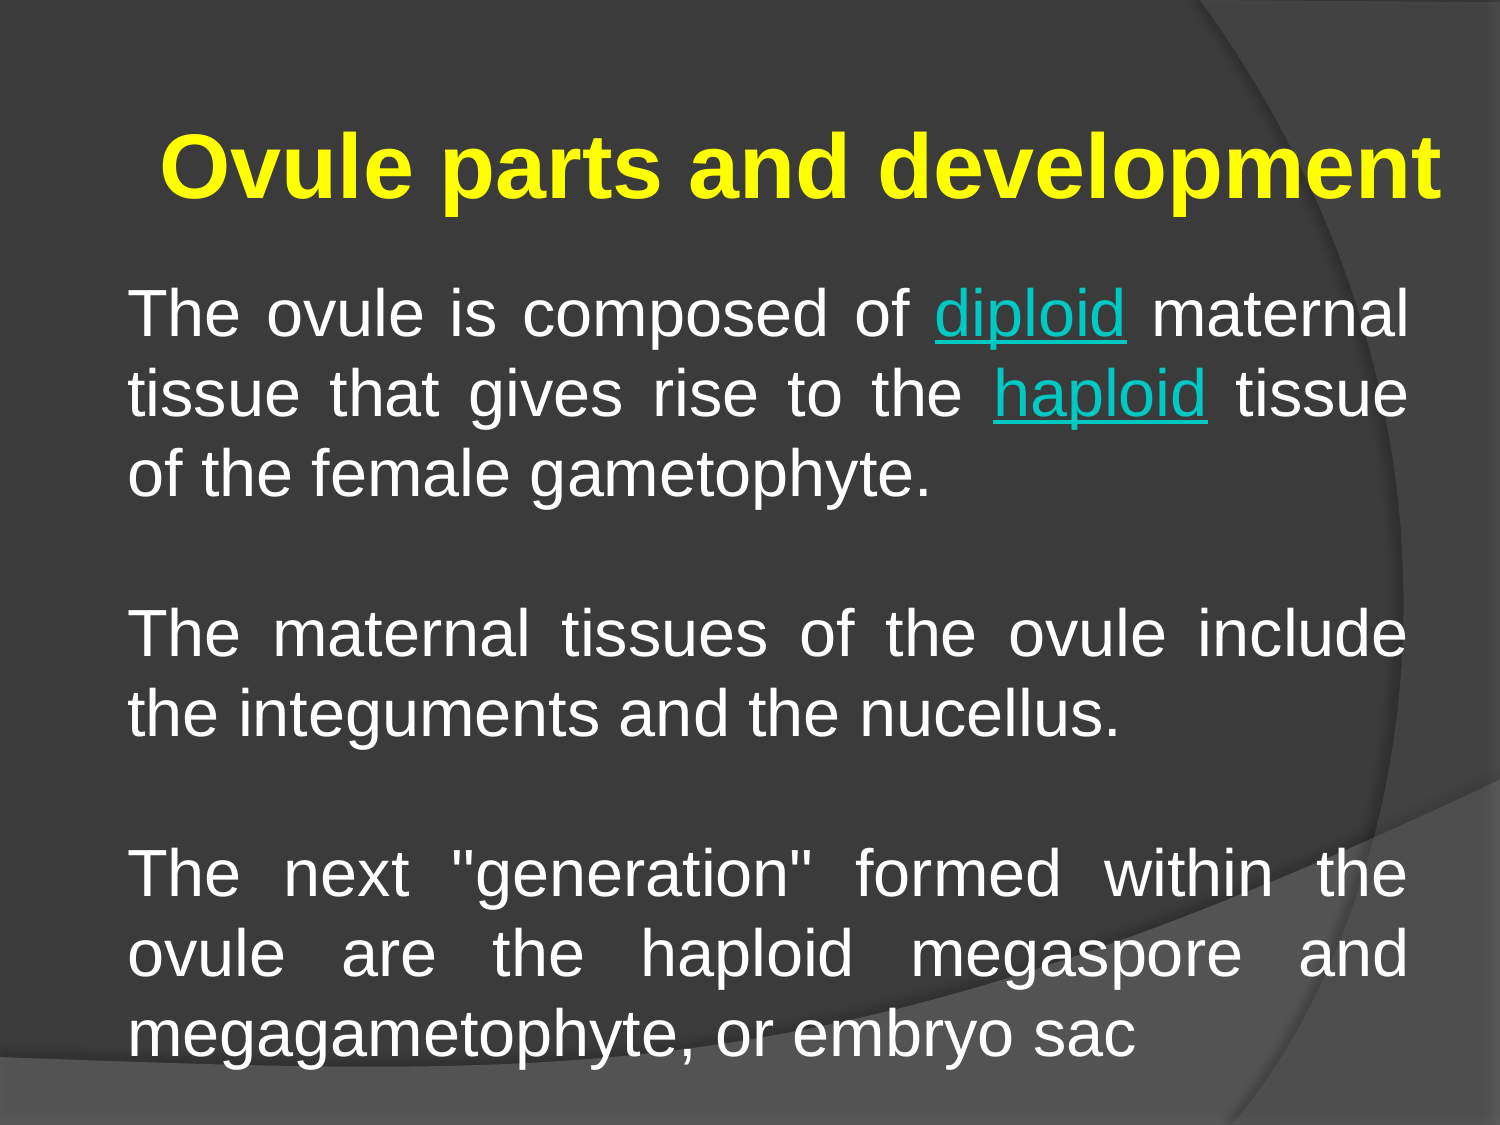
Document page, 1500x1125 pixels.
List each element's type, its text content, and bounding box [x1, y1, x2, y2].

text_box Ovule parts and development [119, 99, 1459, 225]
text_box The ovule is composed of diploid maternal tissue that gives rise to the haploid tissue of the female gametophyte. The maternal tissues of the ovule include the integuments and the nucellus. The next "generation" formed within the ovule are the haploid megaspore and megagametophyte, or embryo sac [112, 262, 1425, 1077]
